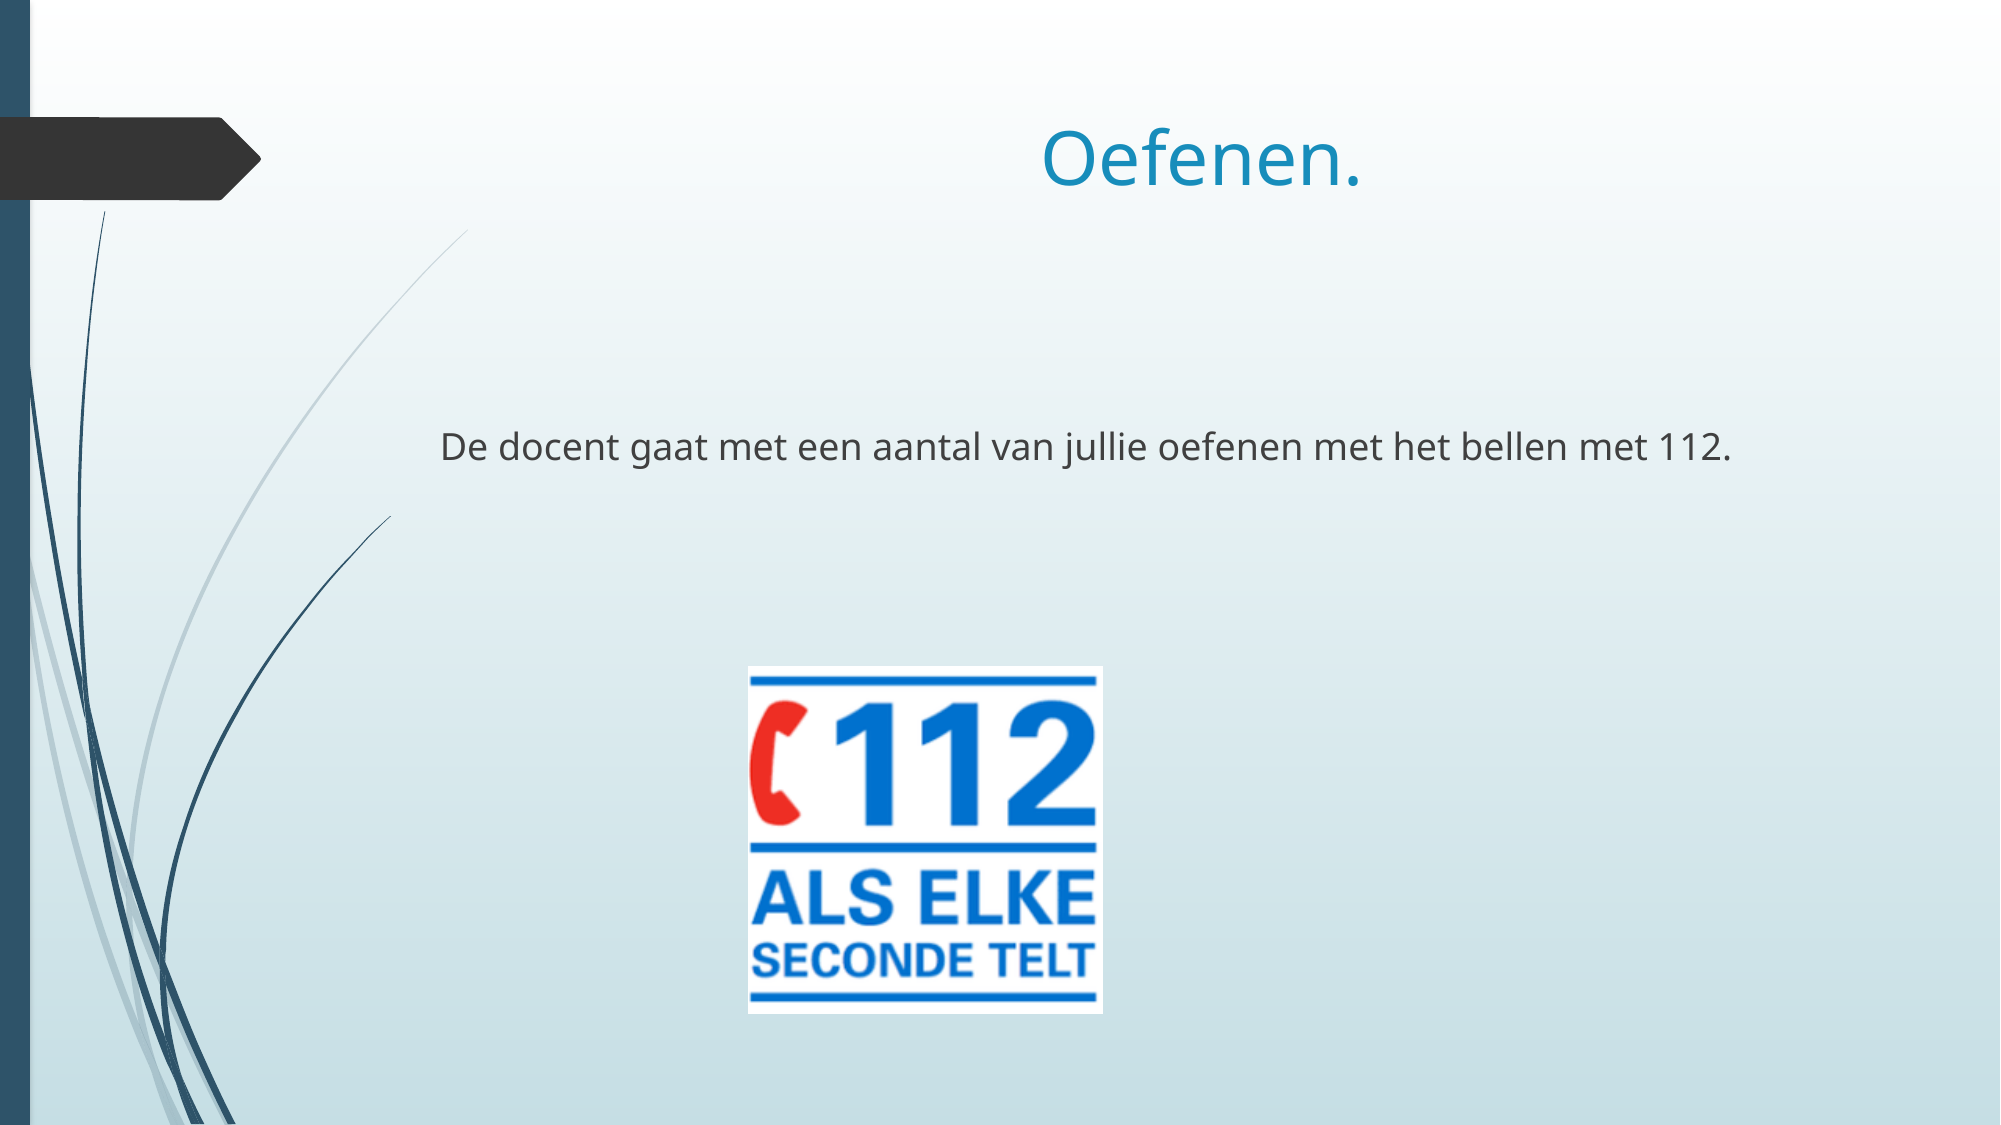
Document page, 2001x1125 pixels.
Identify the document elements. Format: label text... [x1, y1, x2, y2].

list De docent gaat met een aantal van jullie oefenen met het bellen met 112. [424, 350, 1888, 970]
title Oefenen. [425, 102, 1888, 313]
picture [748, 666, 1104, 1014]
